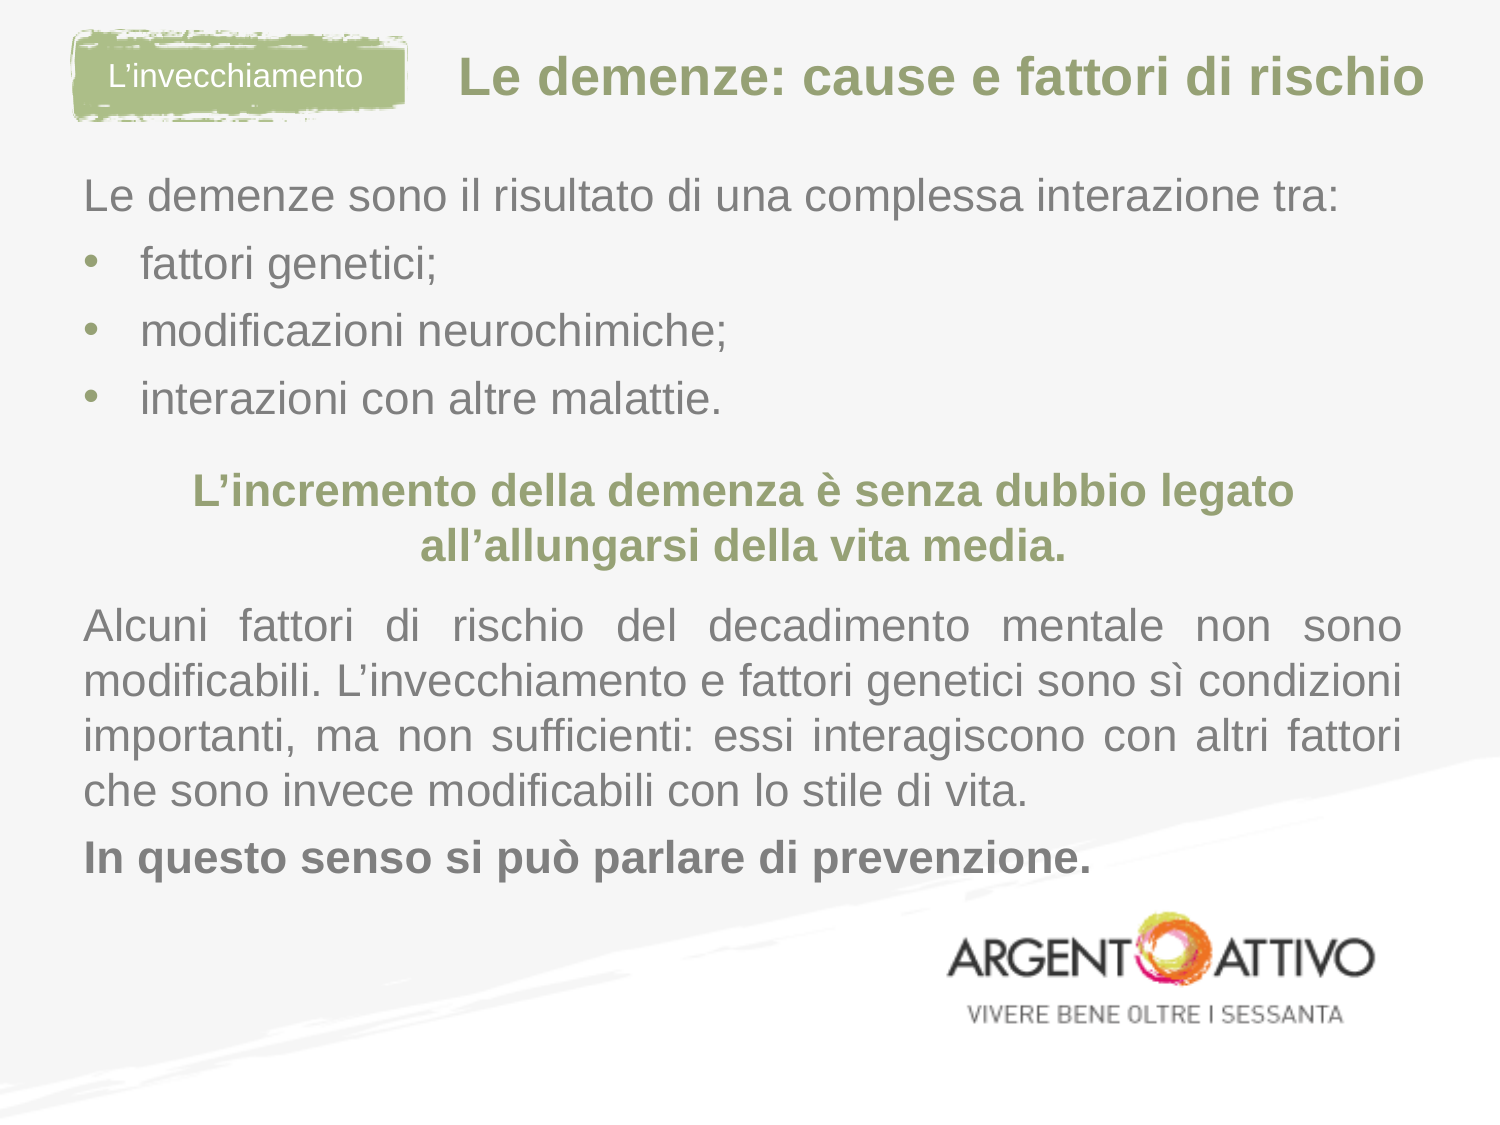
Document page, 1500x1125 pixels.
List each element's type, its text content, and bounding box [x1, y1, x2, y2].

picture [0, 0, 1500, 1125]
text_box Le demenze: cause e fattori di rischio [411, 33, 1442, 114]
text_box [70, 29, 409, 123]
list Le demenze sono il risultato di una complessa interazione tra: fattori genetici; modificazioni neurochimiche; interazioni con altre malattie. L’incremento della demenza è senza dubbio legato all’allungarsi della vita media. Alcuni fattori di rischio del decadimento mentale non sono modificabili. L’invecchiamento e fattori genetici sono sì condizioni importanti, ma non sufficienti: essi interagiscono con altri fattori che sono invece modificabili con lo stile di vita. In questo senso si può parlare di prevenzione. [68, 158, 1420, 1040]
